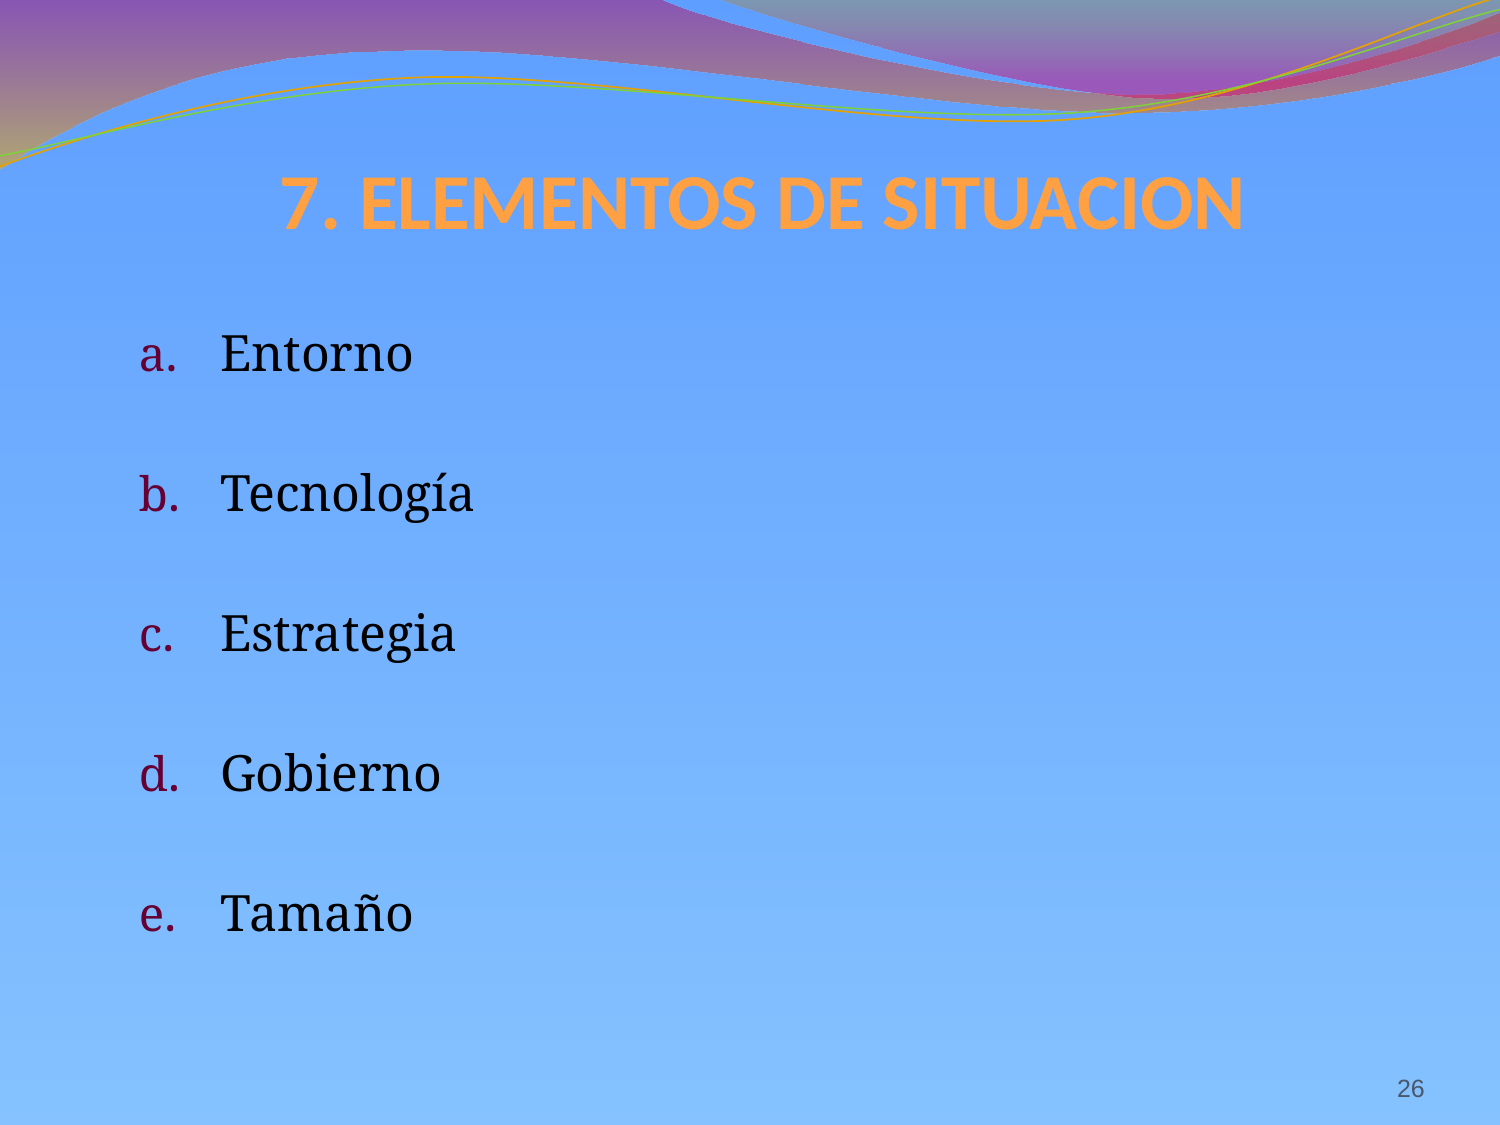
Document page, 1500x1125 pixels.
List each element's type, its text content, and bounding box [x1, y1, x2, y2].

text_box 7. ELEMENTOS DE SITUACION [88, 137, 1439, 246]
text_box [277, 857, 514, 917]
text_box [395, 633, 668, 705]
list Entorno Tecnología Estrategia Gobierno Tamaño [123, 314, 762, 917]
slide_number 26 [1299, 1042, 1425, 1103]
text_box Flexibilidad: [704, 13, 773, 18]
